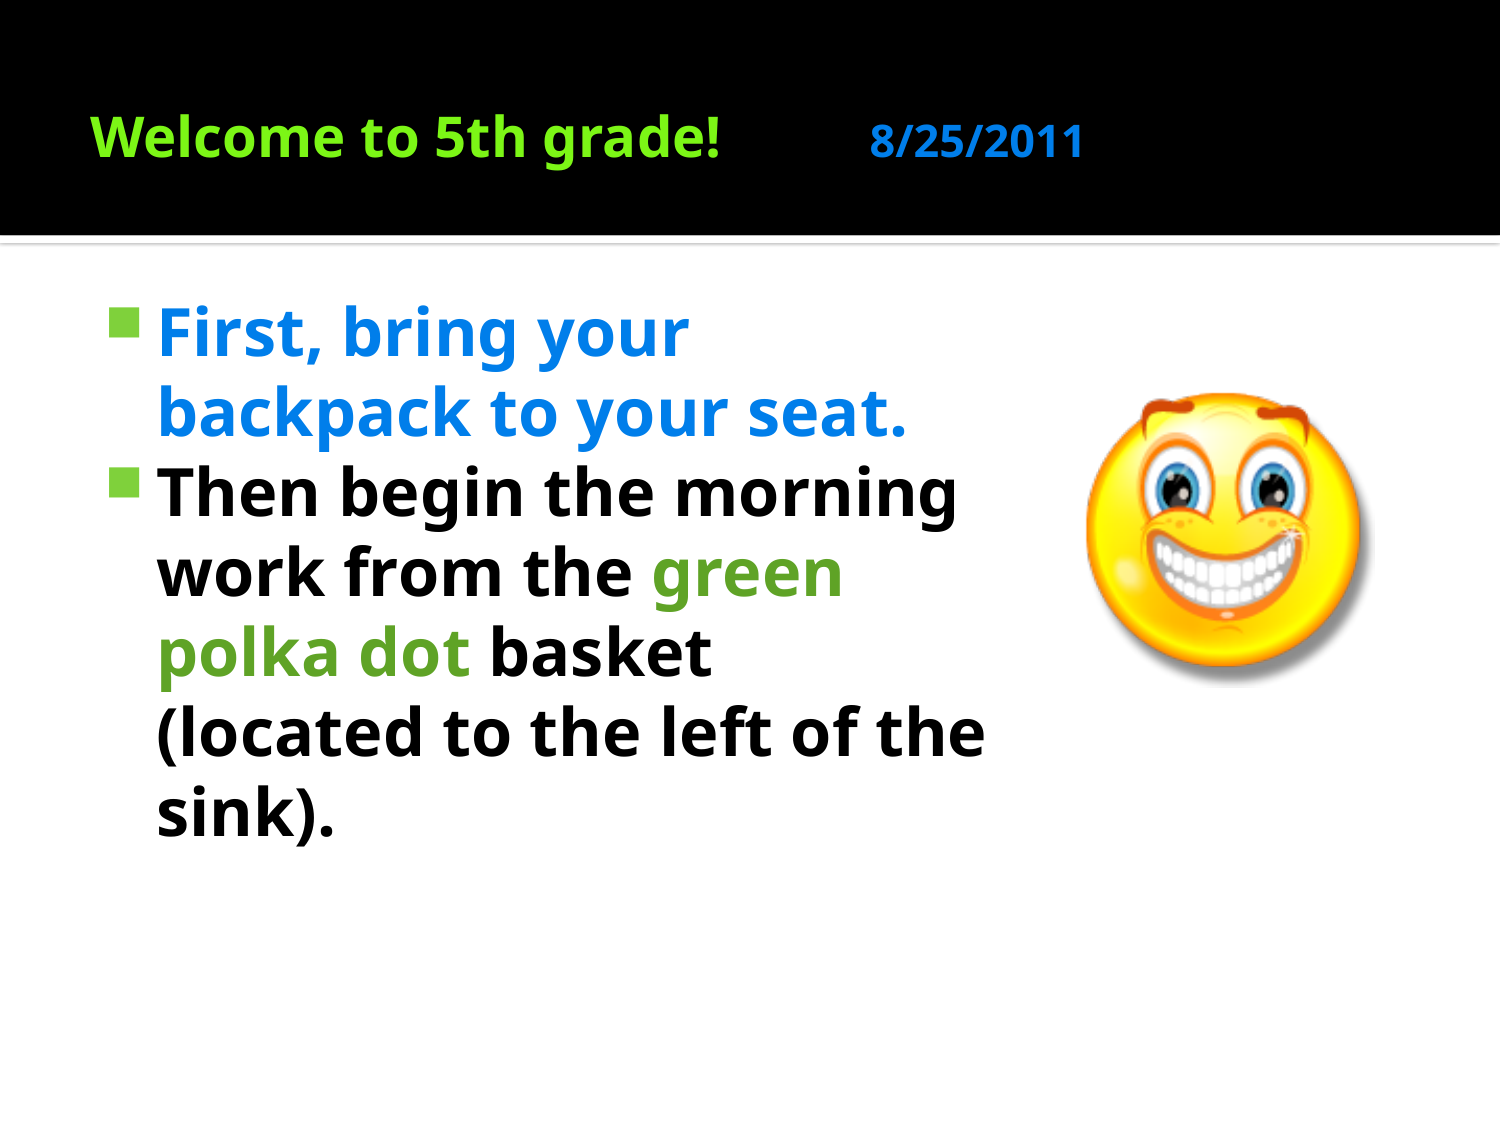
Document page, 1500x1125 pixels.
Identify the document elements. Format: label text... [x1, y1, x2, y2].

title Welcome to 5th grade! 8/25/2011 [75, 25, 1425, 231]
list First, bring your backpack to your seat. Then begin the morning work from the green polka dot basket (located to the left of the sink). [75, 275, 1013, 1063]
picture [1074, 387, 1375, 688]
